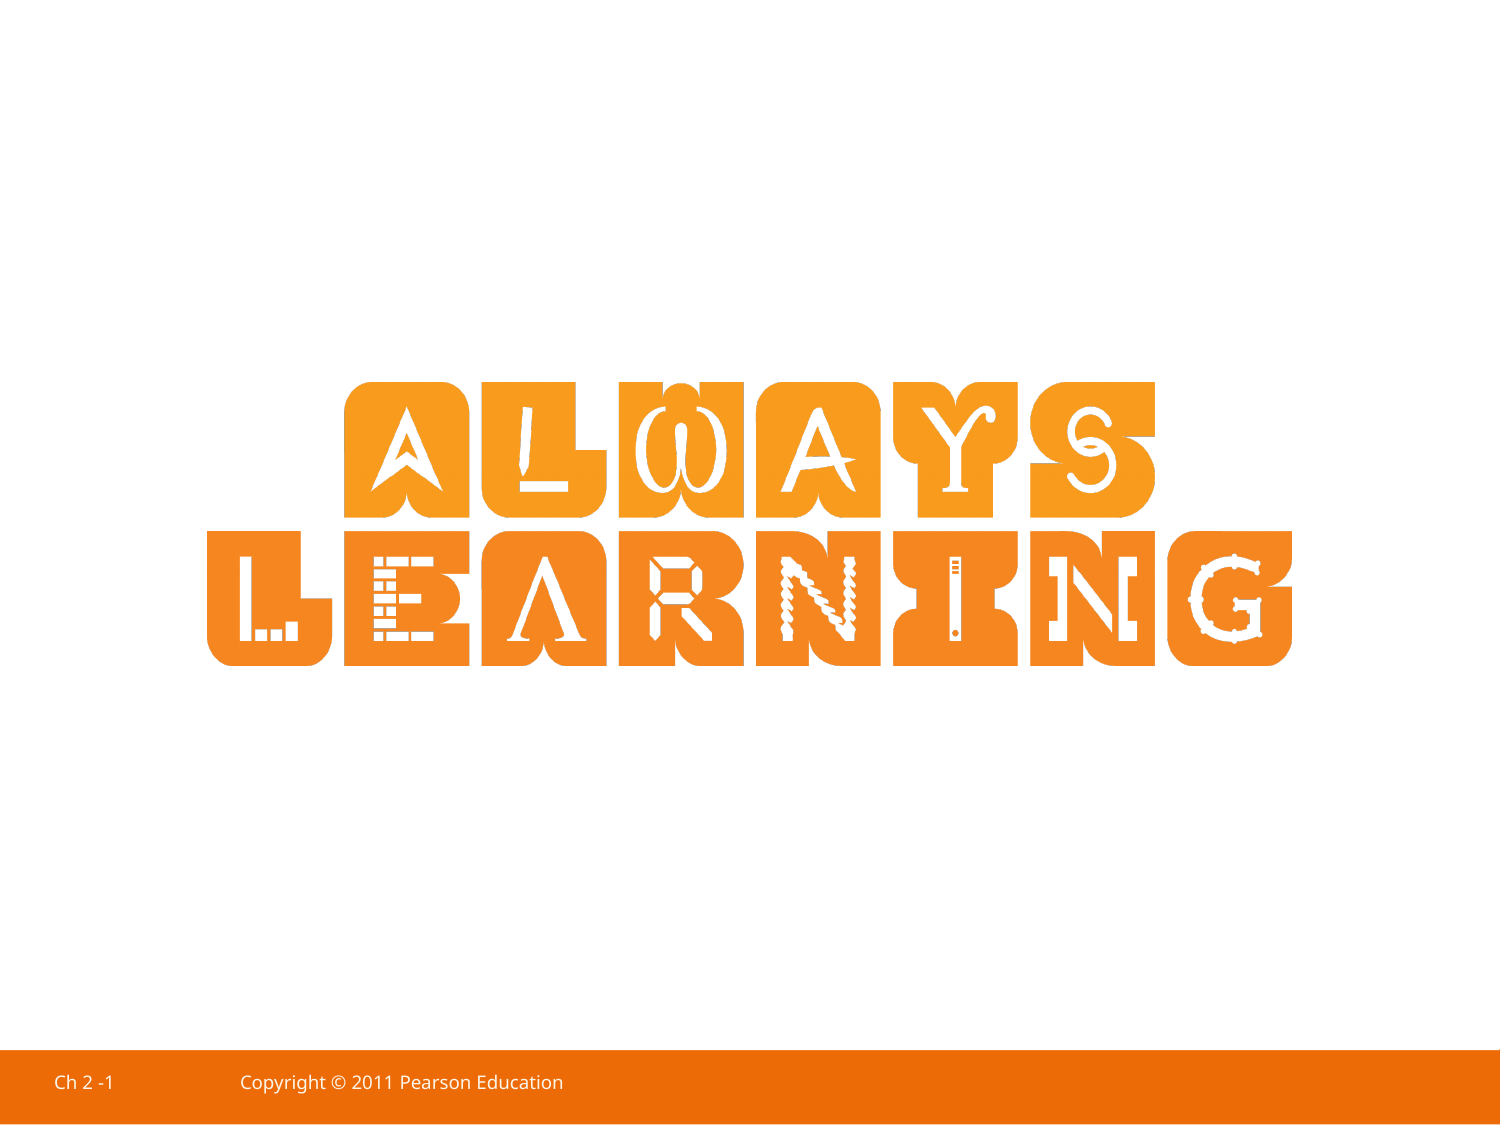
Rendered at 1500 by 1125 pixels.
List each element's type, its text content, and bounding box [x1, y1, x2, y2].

picture [206, 381, 1292, 666]
text_box Ch 2 -1 [47, 1070, 165, 1093]
picture [1248, 1042, 1500, 1124]
text_box [0, 1050, 1500, 1125]
text_box Copyright © 2011 Pearson Education [233, 1070, 697, 1093]
